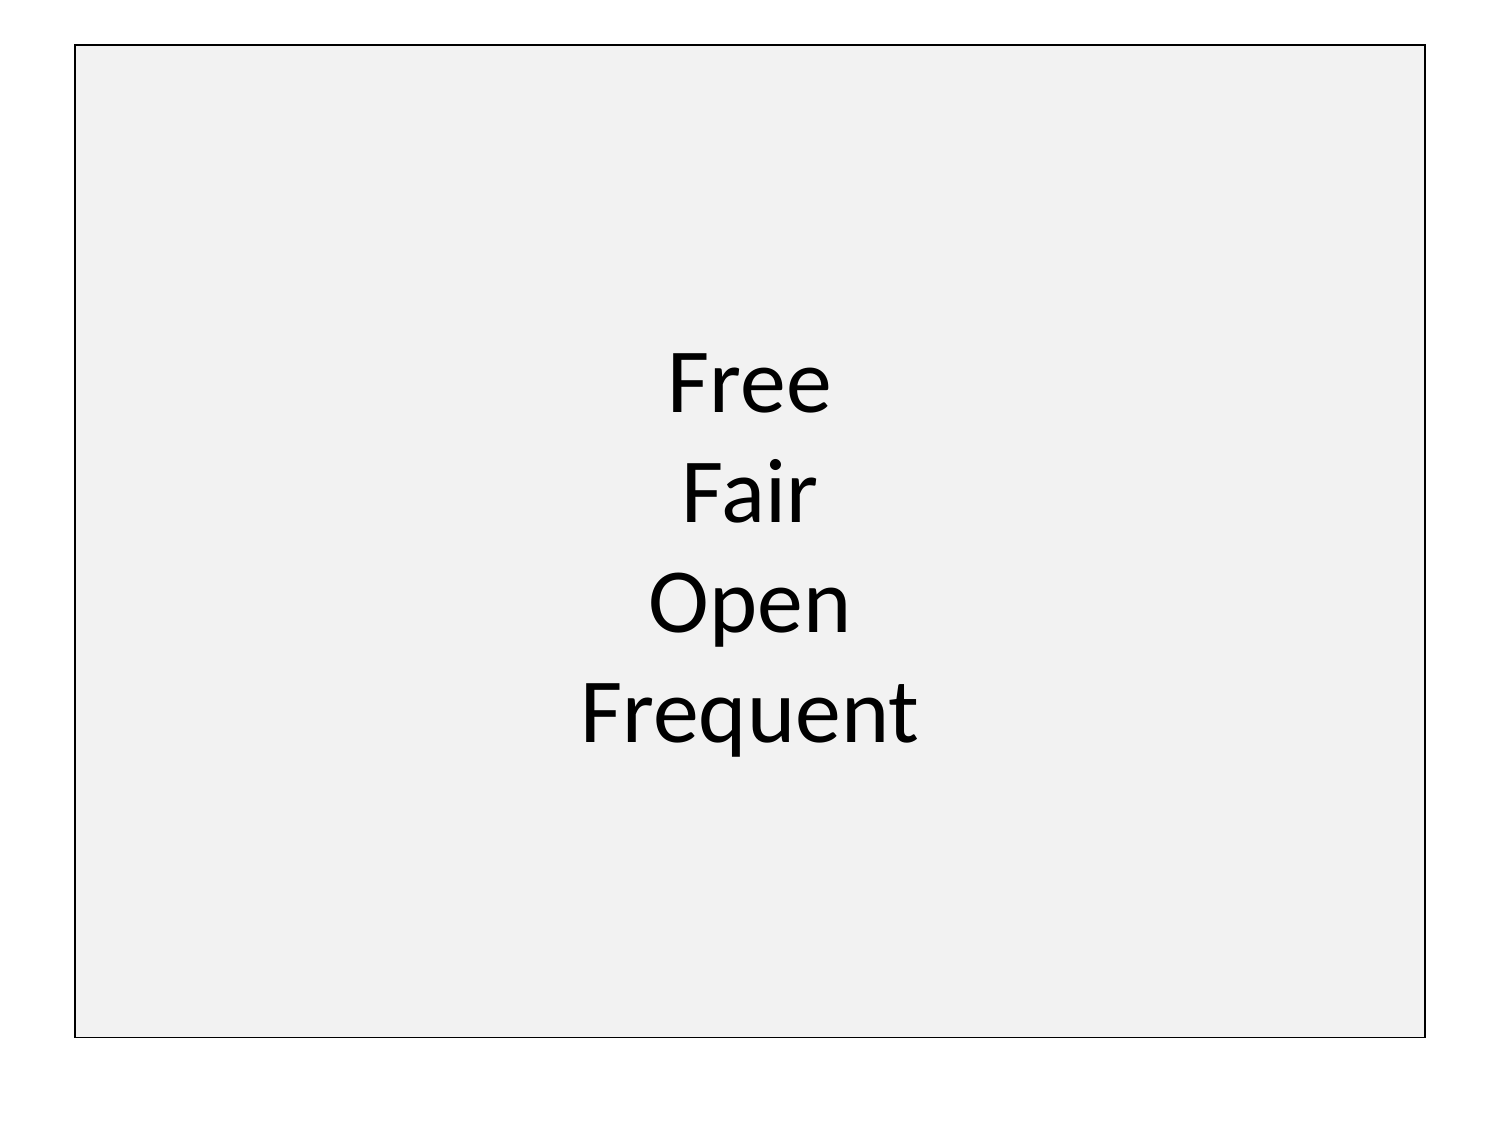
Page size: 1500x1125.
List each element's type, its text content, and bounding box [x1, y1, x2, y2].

title Free Fair Open Frequent [74, 44, 1426, 1038]
